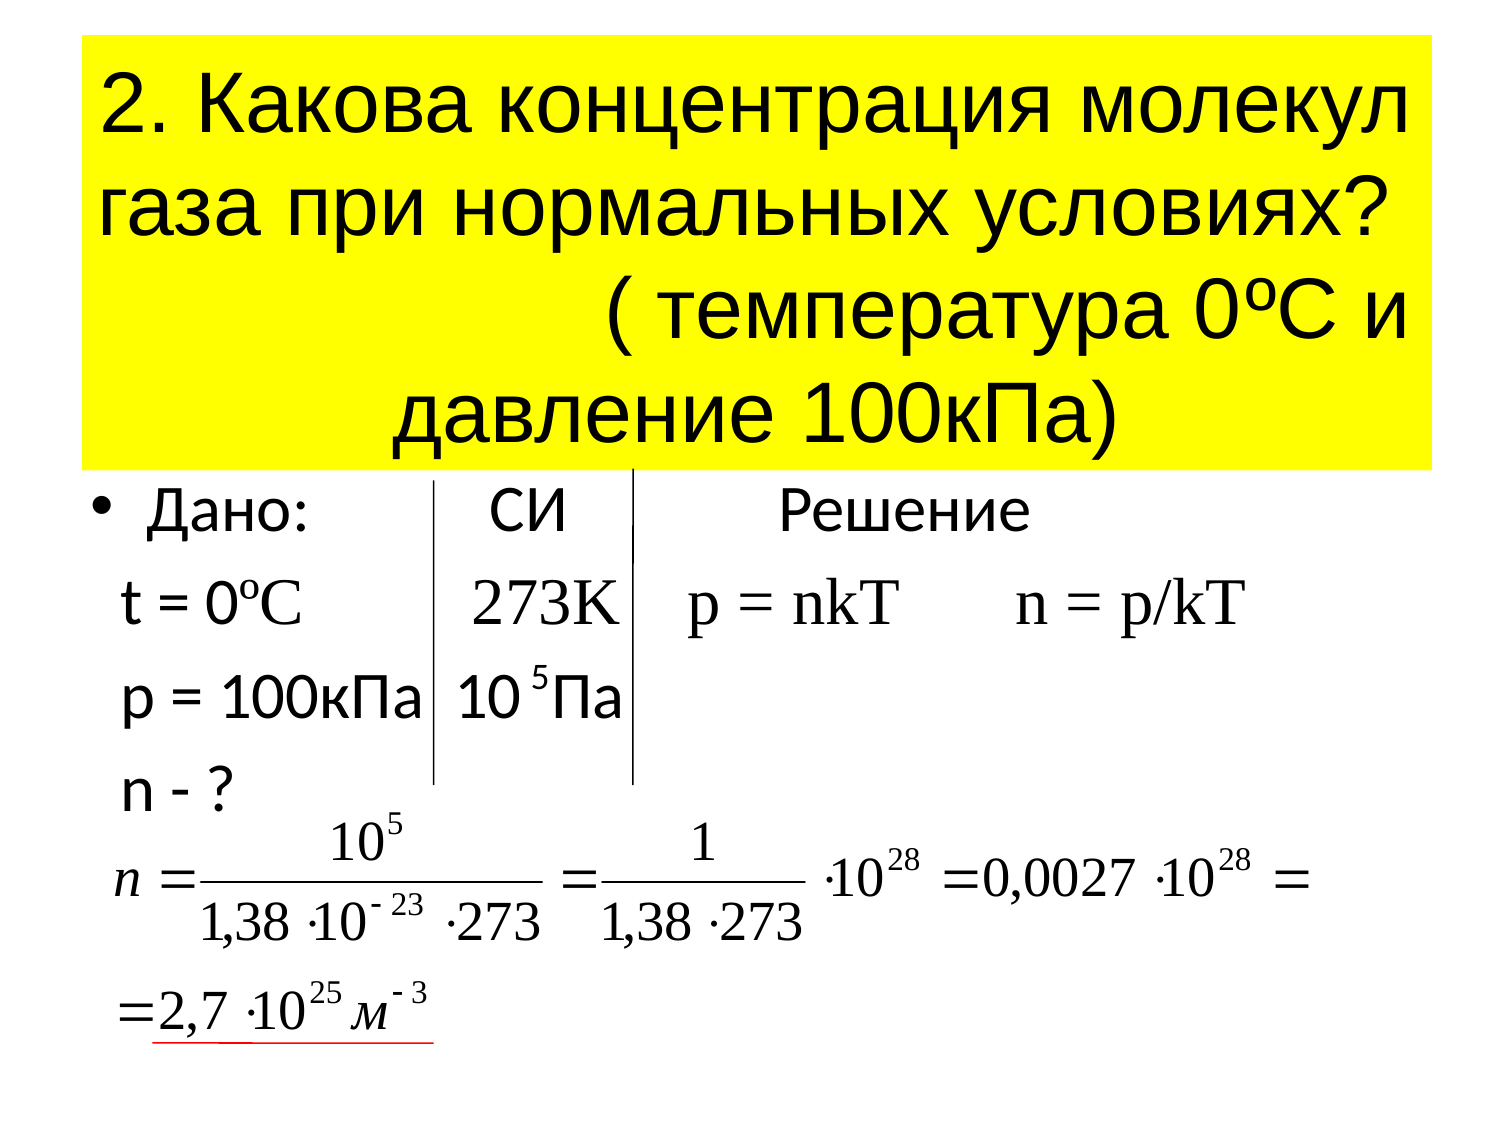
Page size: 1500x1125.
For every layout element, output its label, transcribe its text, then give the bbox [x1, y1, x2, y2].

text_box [105, 796, 1311, 1053]
text_box 5 [515, 644, 565, 705]
list Дано: СИ Решение t = 0ºC 273K p = nkT n = p/kT p = 100кПа 10 Па n - ? [75, 457, 1425, 1043]
title 2. Какова концентрация молекул газа при нормальных условиях? ( температура 0ºС и давление 100кПа) [82, 35, 1432, 471]
